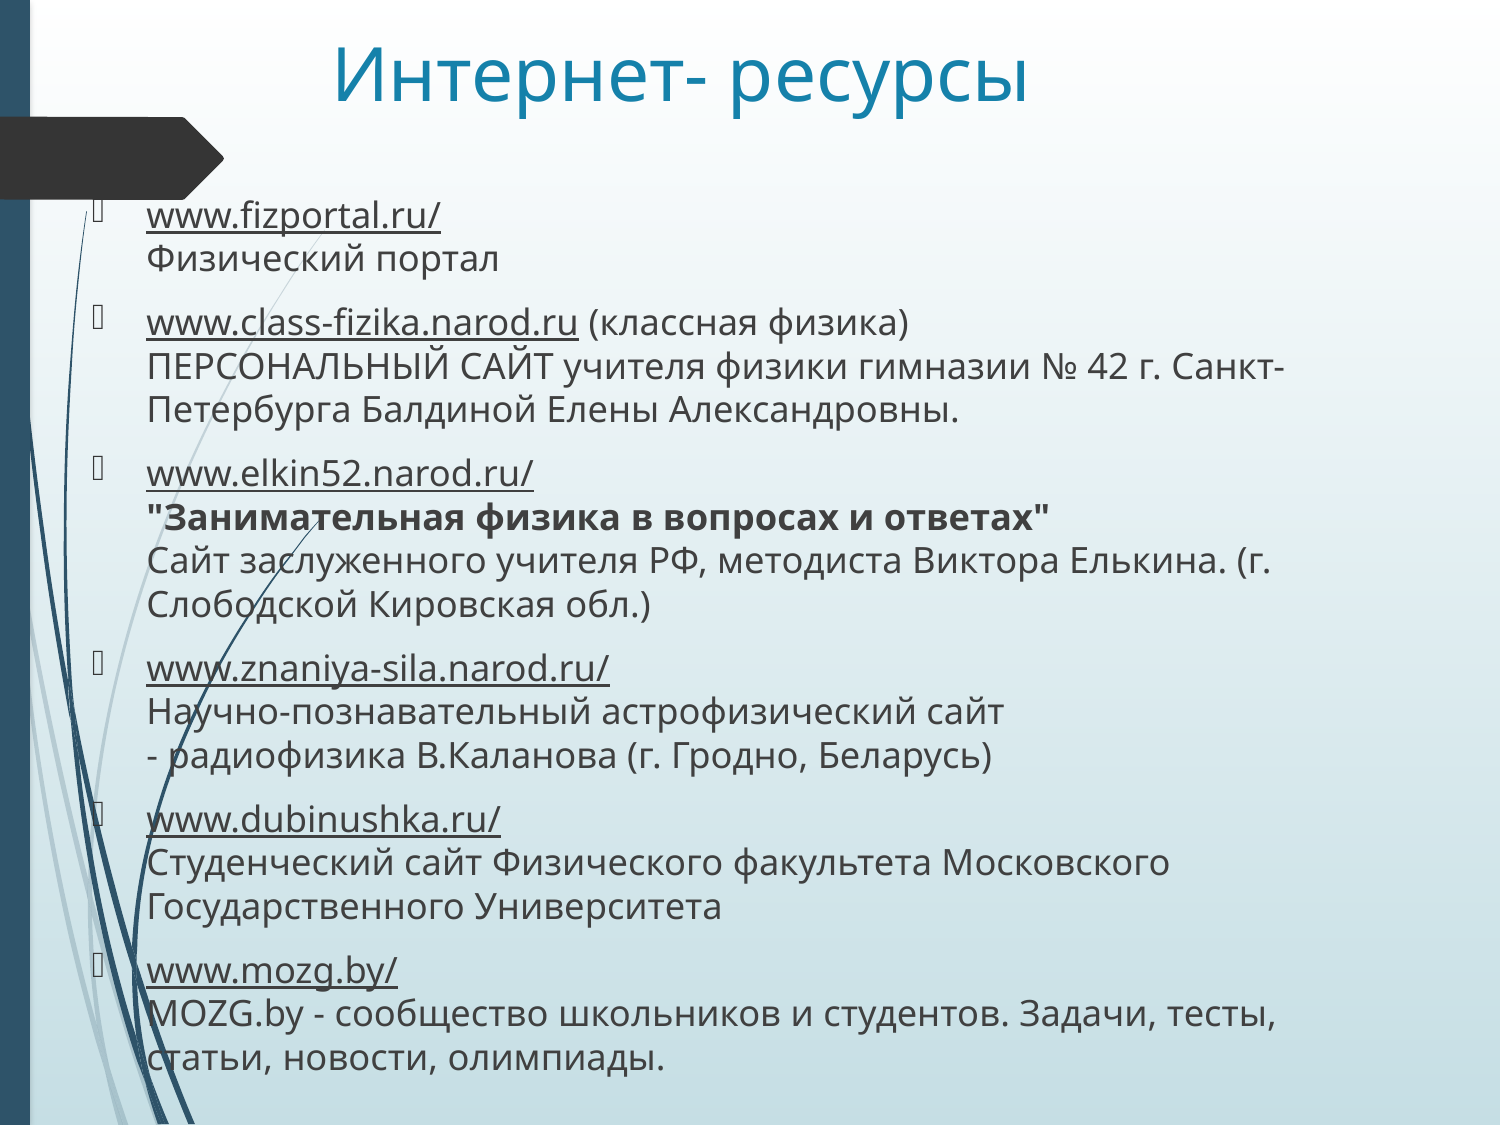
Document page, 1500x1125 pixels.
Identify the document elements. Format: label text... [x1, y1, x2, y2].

list www.fizportal.ru/​ Физический портал www.class-fizika.narod.ru (классная физика)​ ПЕРСОНАЛЬНЫЙ САЙТ учителя физики гимназии № 42 г. Санкт-Петербурга Балдиной Елены Александровны. www.elkin52.narod.ru/​ "Занимательная физика в вопросах и ответах"​ Сайт заслуженного учителя РФ, методиста Виктора Елькина. (г. Слободской Кировская обл.)​ www.znaniya-sila.narod.ru/​ Научно-познавательный астрофизический сайт - радиофизика В.Каланова (г. Гродно, Беларусь)​ www.dubinushka.ru/​ Cтуденческий сайт Физического факультета Московского Государственного Университета​ www.mozg.by/​ MOZG.by - сообщество школьников и студентов. Задачи, тесты, статьи, новости, олимпиады.​ [76, 184, 1400, 1094]
title Интернет- ресурсы [316, 19, 1398, 161]
